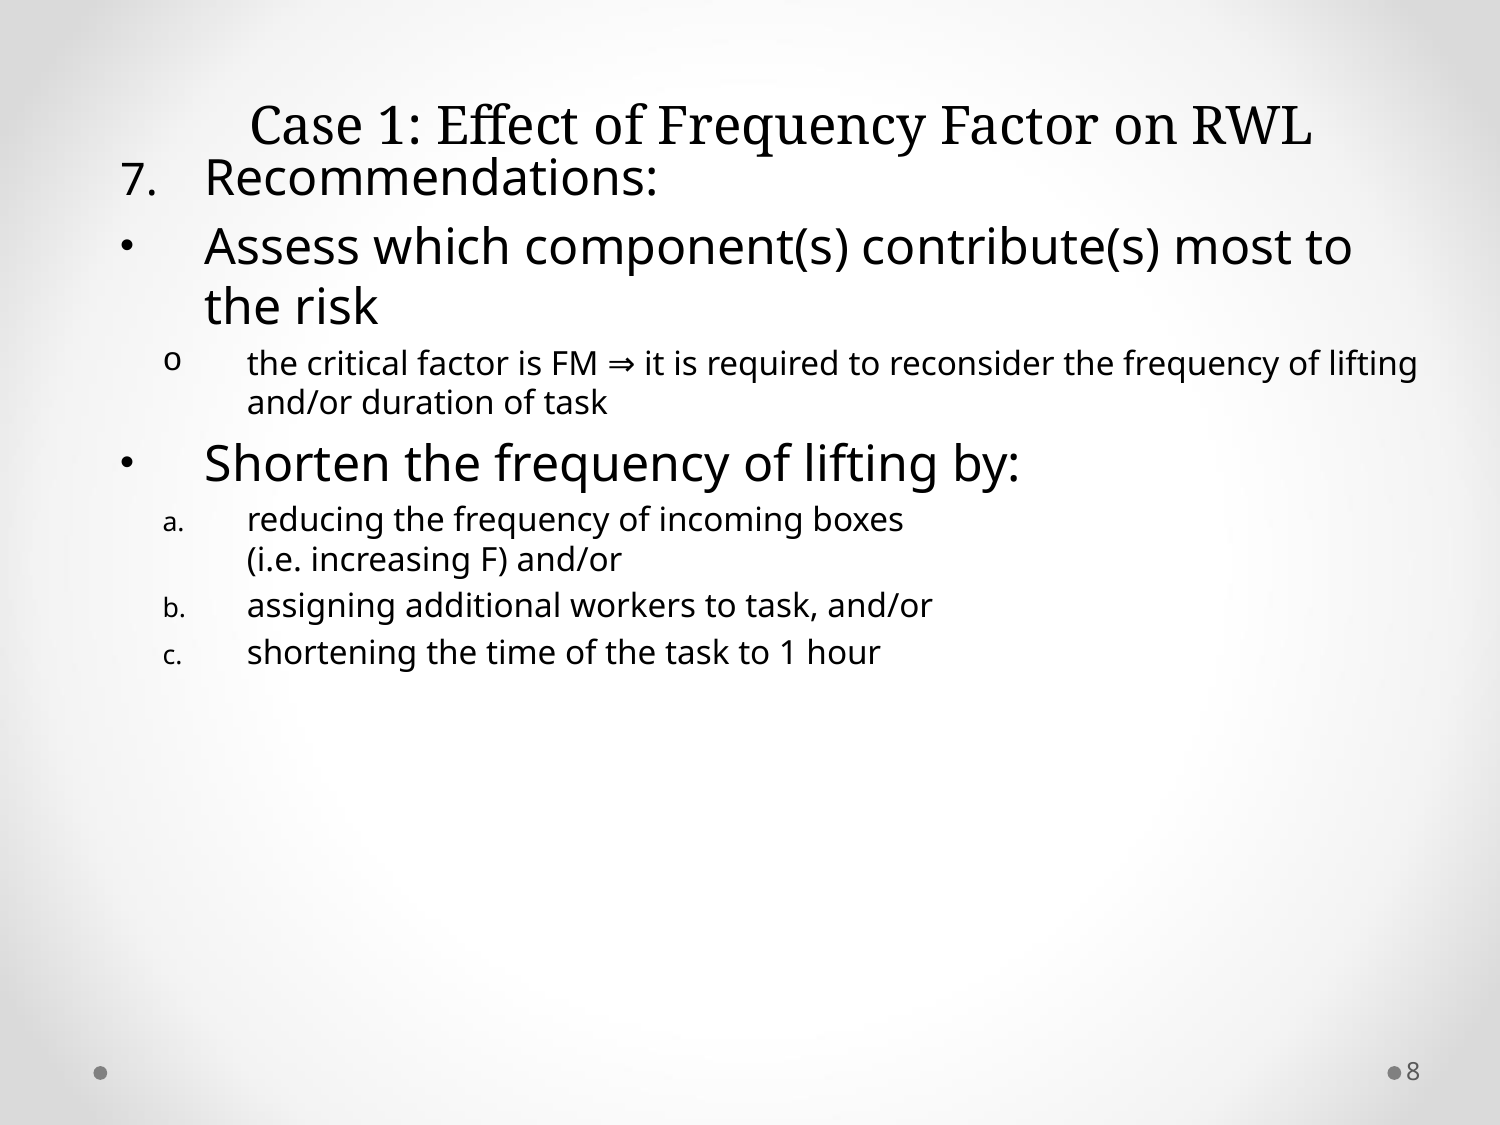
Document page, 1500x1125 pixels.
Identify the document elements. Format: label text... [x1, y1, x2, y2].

slide_number 8 [1401, 1042, 1494, 1103]
list Recommendations: Assess which component(s) contribute(s) most to the risk the critical factor is FM ⇒ it is required to reconsider the frequency of lifting and/or duration of task Shorten the frequency of lifting by: reducing the frequency of incoming boxes (i.e. increasing F) and/or assigning additional workers to task, and/or shortening the time of the task to 1 hour [87, 137, 1438, 1113]
picture [0, 0, 1500, 1125]
title Case 1: Effect of Frequency Factor on RWL [62, 62, 1500, 163]
